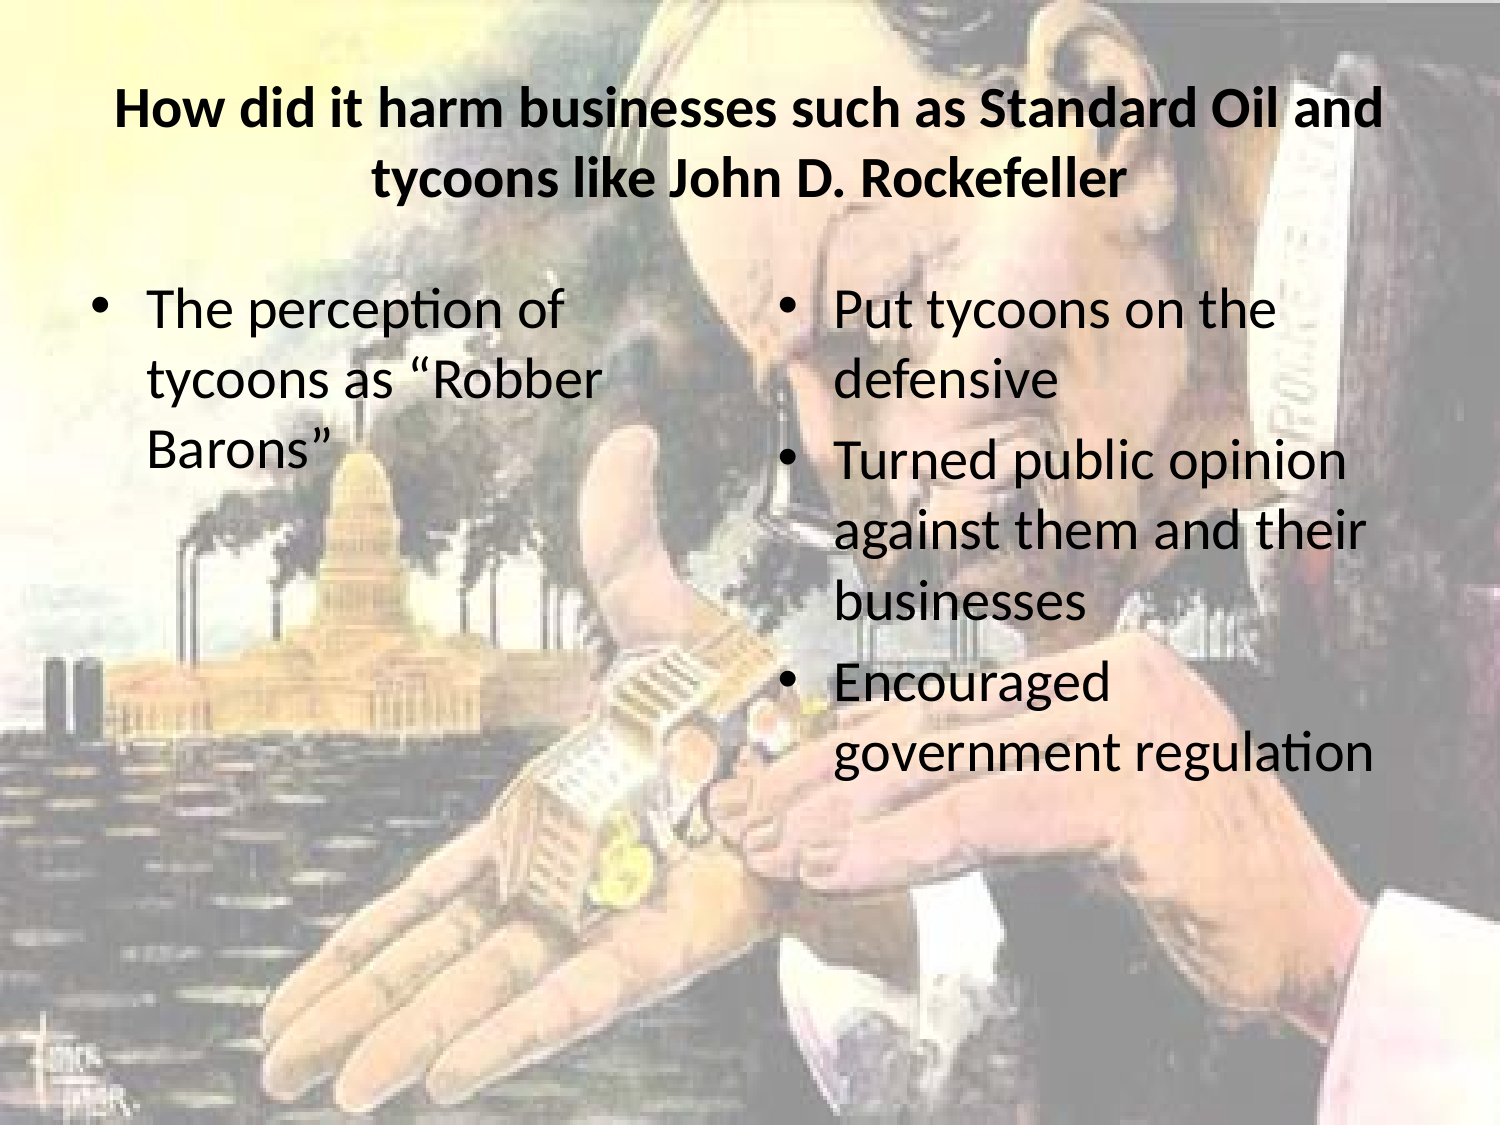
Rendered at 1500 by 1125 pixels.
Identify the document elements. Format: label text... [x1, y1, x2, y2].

list Put tycoons on the defensive Turned public opinion against them and their businesses Encouraged government regulation [762, 262, 1425, 1005]
list The perception of tycoons as “Robber Barons” [75, 262, 738, 1005]
title How did it harm businesses such as Standard Oil and tycoons like John D. Rockefeller [75, 45, 1425, 233]
